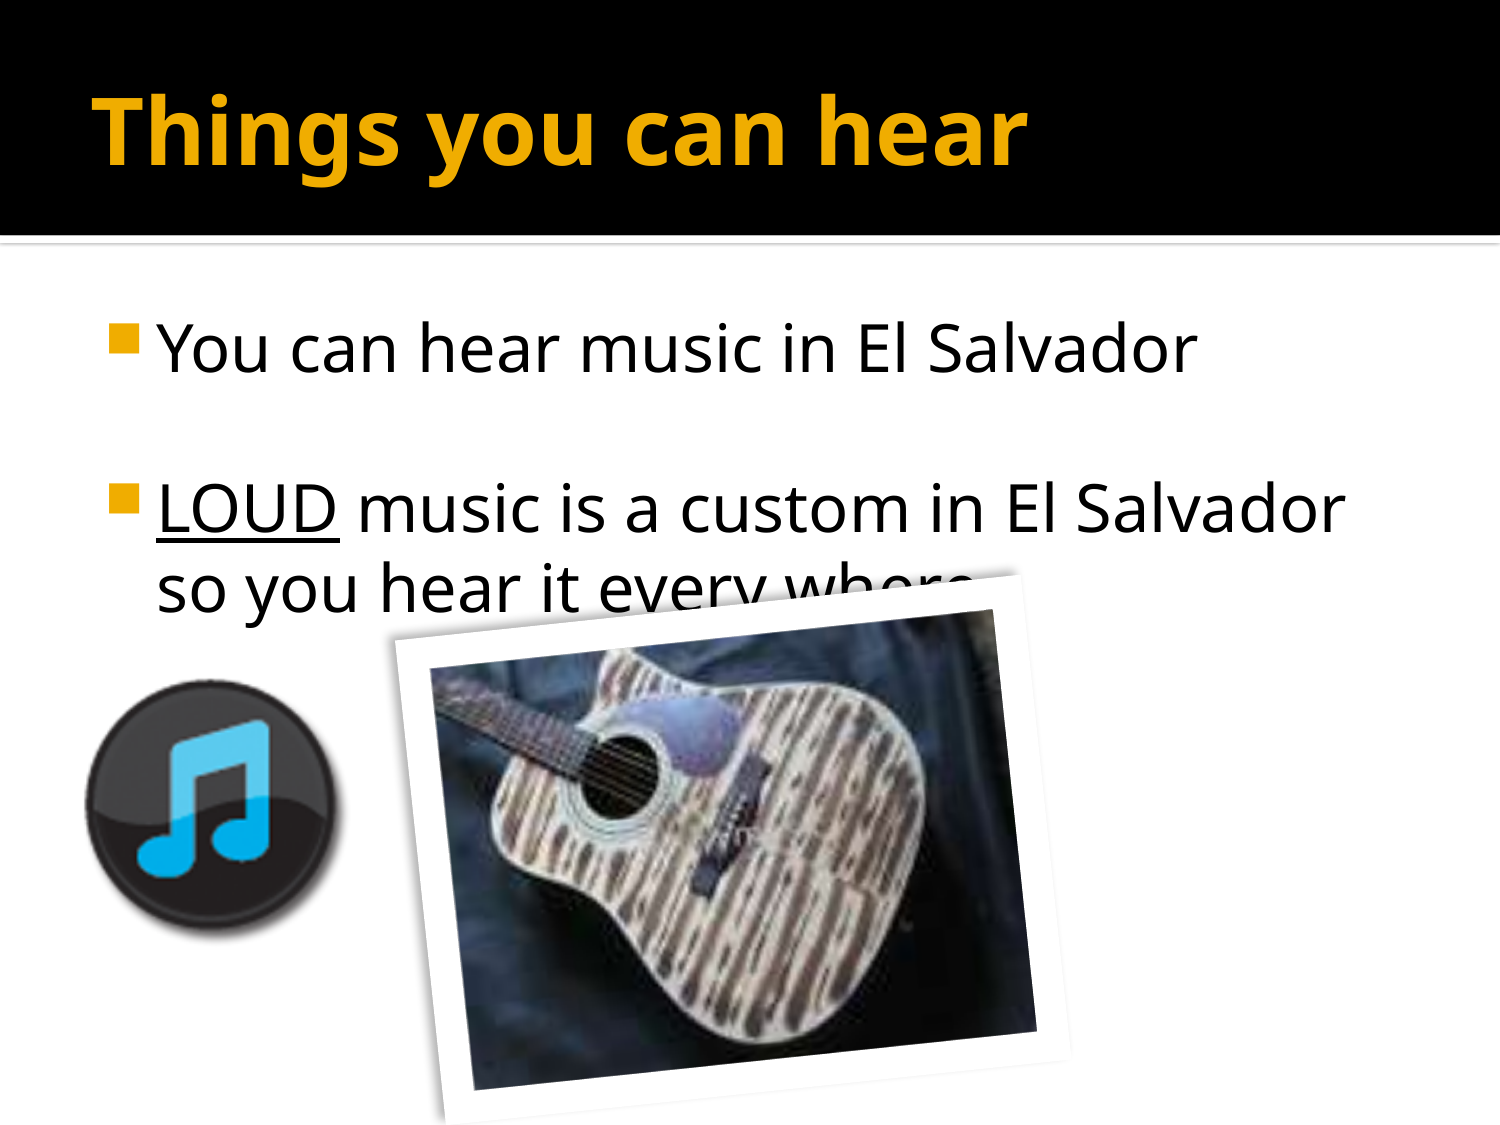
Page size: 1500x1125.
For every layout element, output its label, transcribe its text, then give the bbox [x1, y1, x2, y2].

title Things you can hear [75, 25, 1425, 231]
list You can hear music in El Salvador LOUD music is a custom in El Salvador so you hear it every where. [75, 291, 1425, 1050]
picture [62, 662, 363, 963]
picture [431, 610, 1037, 1090]
